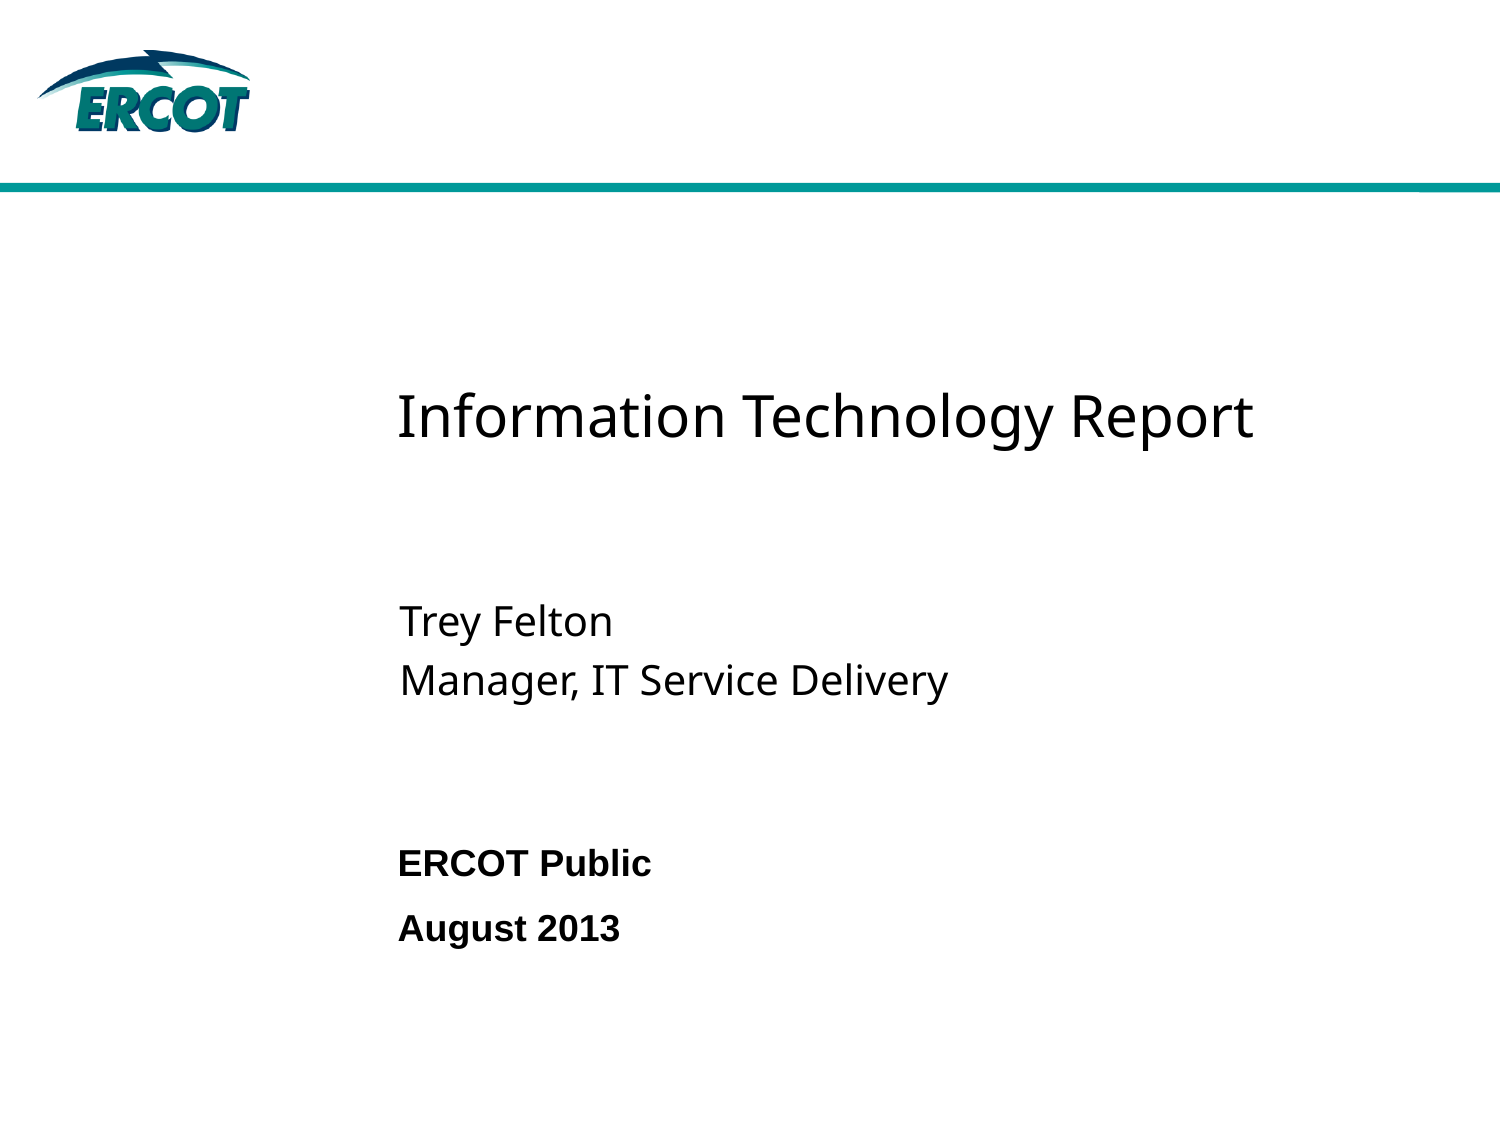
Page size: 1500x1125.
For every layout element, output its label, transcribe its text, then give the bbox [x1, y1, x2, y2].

subtitle Trey Felton Manager, IT Service Delivery [384, 587, 1425, 775]
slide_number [382, 901, 1413, 976]
title Information Technology Report [382, 312, 1371, 516]
footer ERCOT Public [382, 830, 1413, 901]
picture [37, 50, 250, 136]
